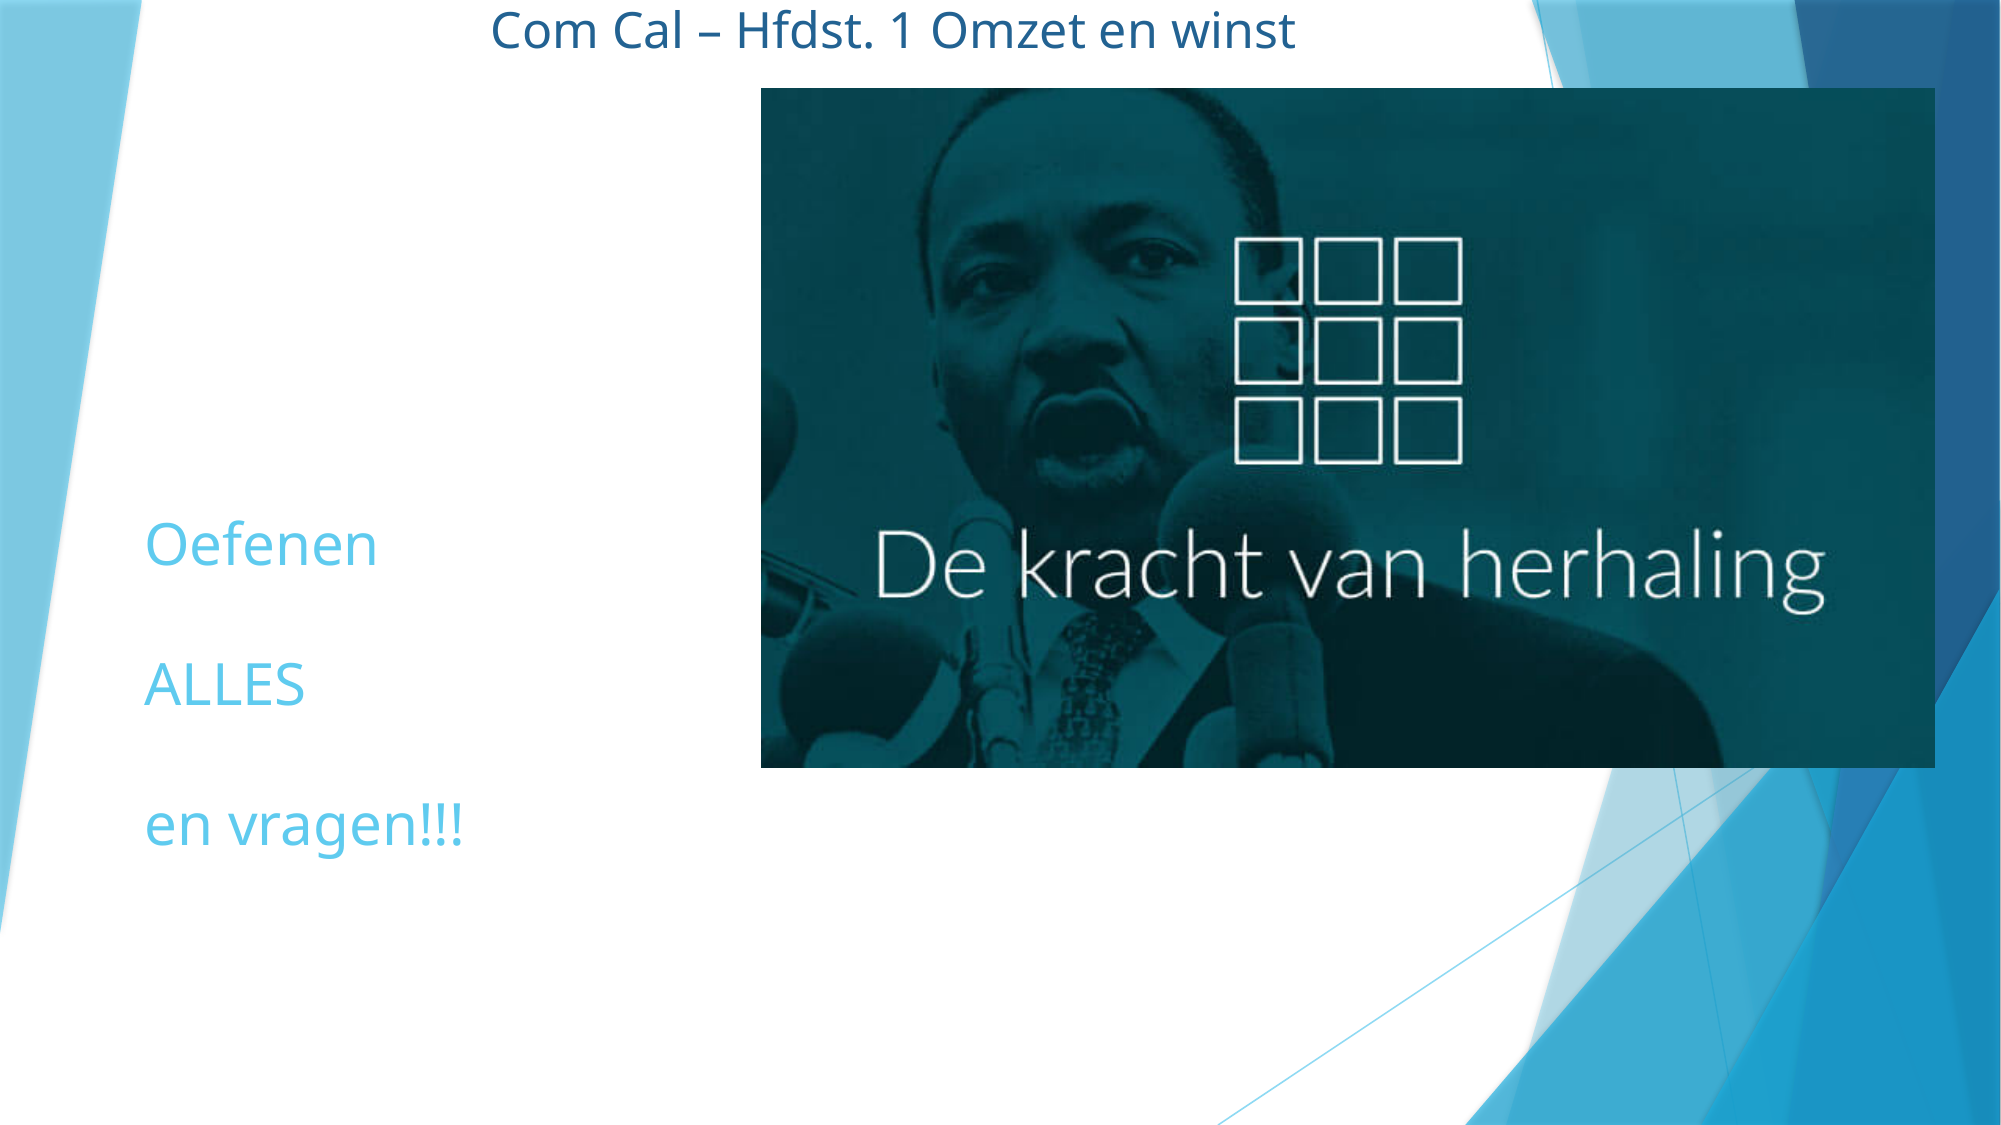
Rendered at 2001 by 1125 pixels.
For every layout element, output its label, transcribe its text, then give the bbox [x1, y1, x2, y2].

text_box Com Cal – Hfdst. 1 Omzet en winst [9, 0, 1778, 66]
picture [760, 87, 1936, 769]
text_box Oefenen ALLES en vragen!!! [129, 499, 1159, 865]
